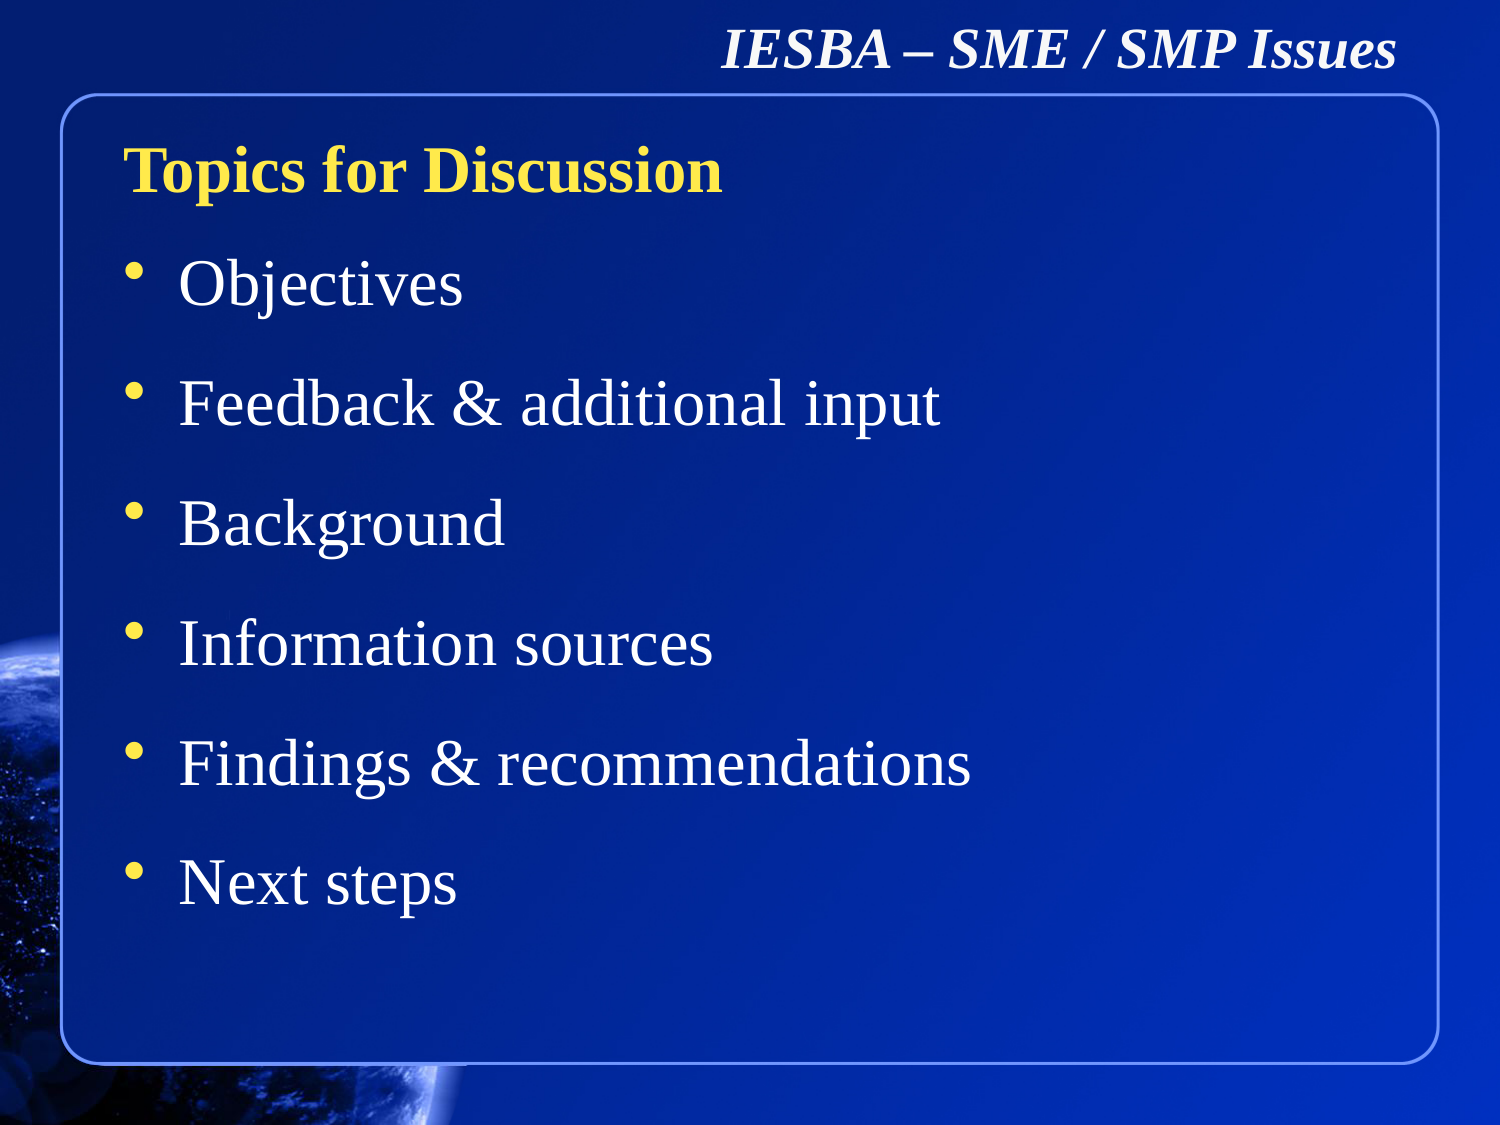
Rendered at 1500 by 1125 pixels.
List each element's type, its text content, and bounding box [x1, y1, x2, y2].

title IESBA – SME / SMP Issues [149, 0, 1414, 92]
picture [0, 0, 1500, 1125]
list Topics for Discussion [107, 118, 1411, 215]
list Objectives Feedback & additional input Background Information sources Findings & recommendations Next steps [107, 230, 1411, 1048]
